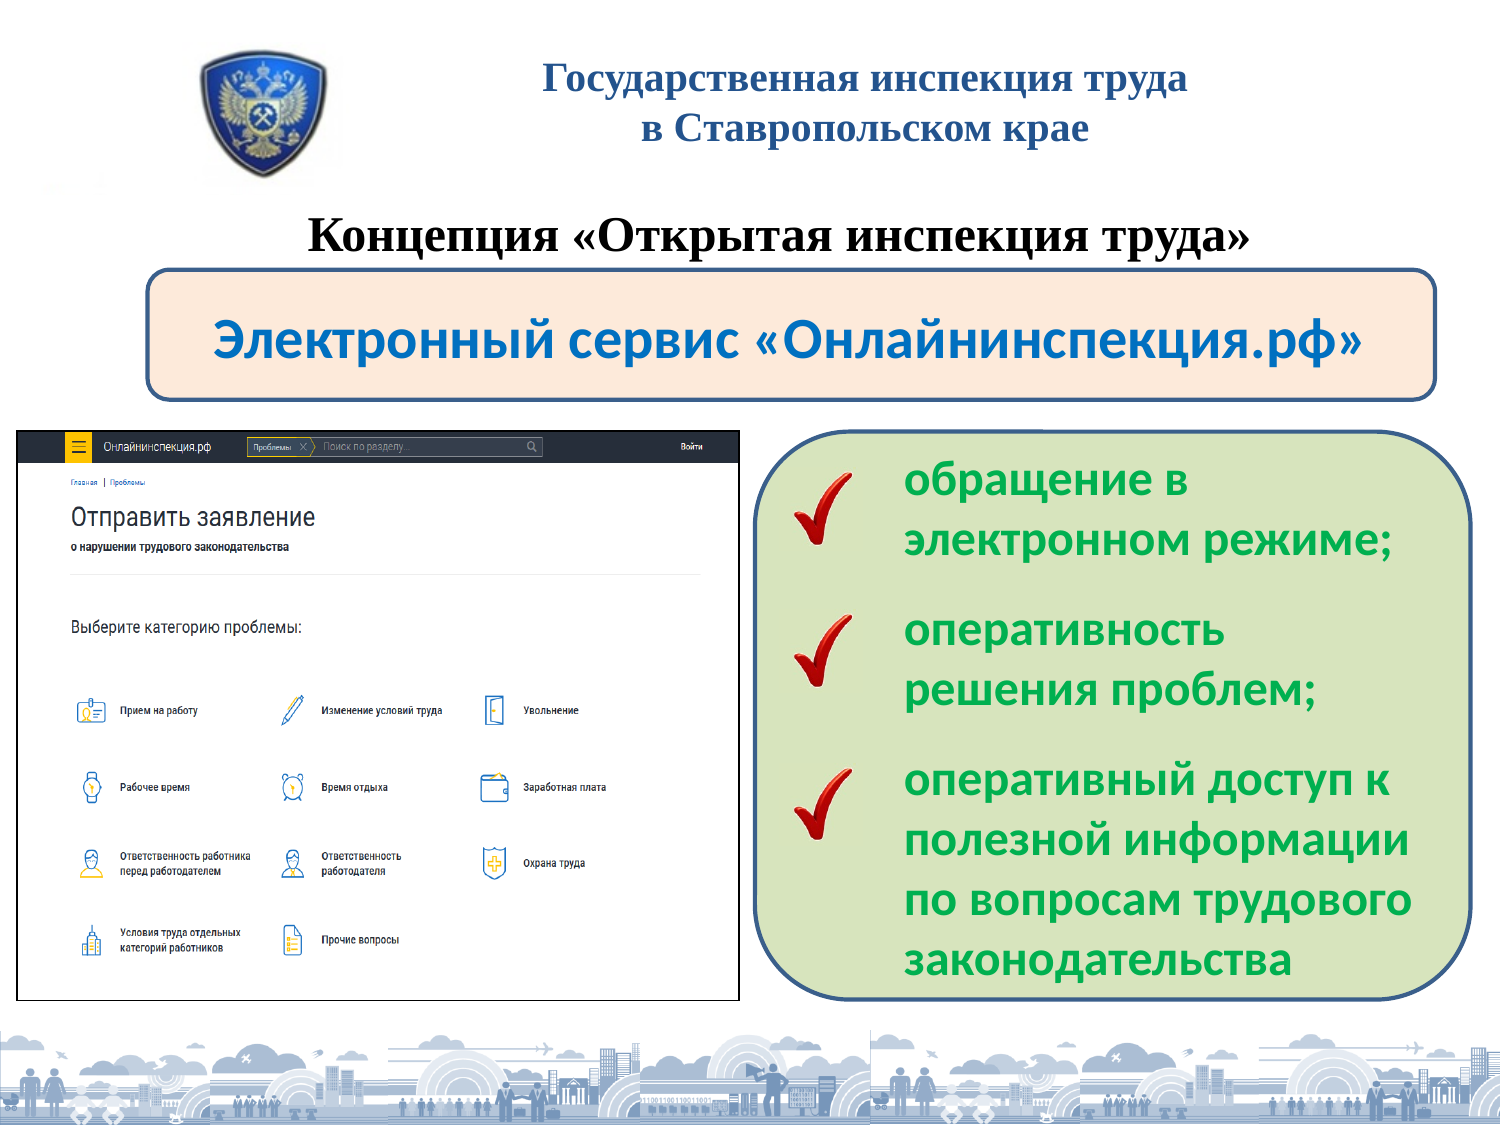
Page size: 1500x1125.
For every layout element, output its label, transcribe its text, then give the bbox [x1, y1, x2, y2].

text_box Концепция «Открытая инспекция труда» [147, 194, 1412, 269]
text_box Государственная инспекция труда в Ставропольском крае [495, 42, 1246, 158]
picture [17, 431, 739, 1000]
picture [779, 467, 863, 551]
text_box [0, 1030, 1500, 1125]
picture [40, 42, 486, 195]
text_box обращение в электронном режиме; оперативность решения проблем; оперативный доступ к полезной информации по вопросам трудового законодательства [752, 429, 1473, 1002]
text_box Электронный сервис «Онлайнинспекция.рф» [145, 267, 1438, 402]
picture [779, 762, 863, 847]
picture [779, 609, 863, 693]
